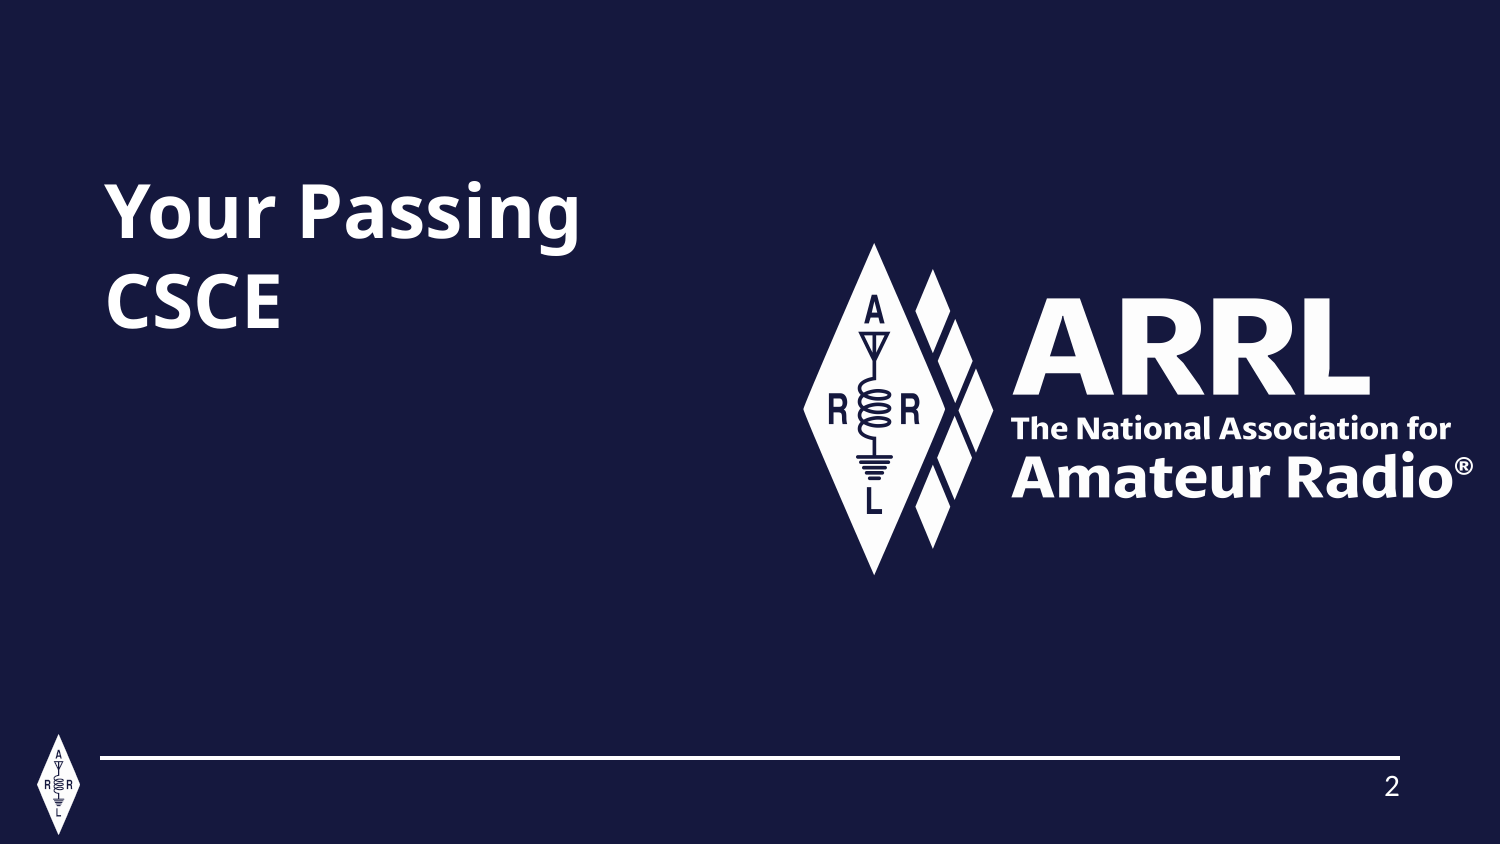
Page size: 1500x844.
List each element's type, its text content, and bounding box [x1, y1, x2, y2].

picture [801, 239, 1478, 580]
picture [37, 734, 80, 835]
title Your Passing CSCE [104, 95, 775, 350]
slide_number 2 [1302, 761, 1400, 807]
